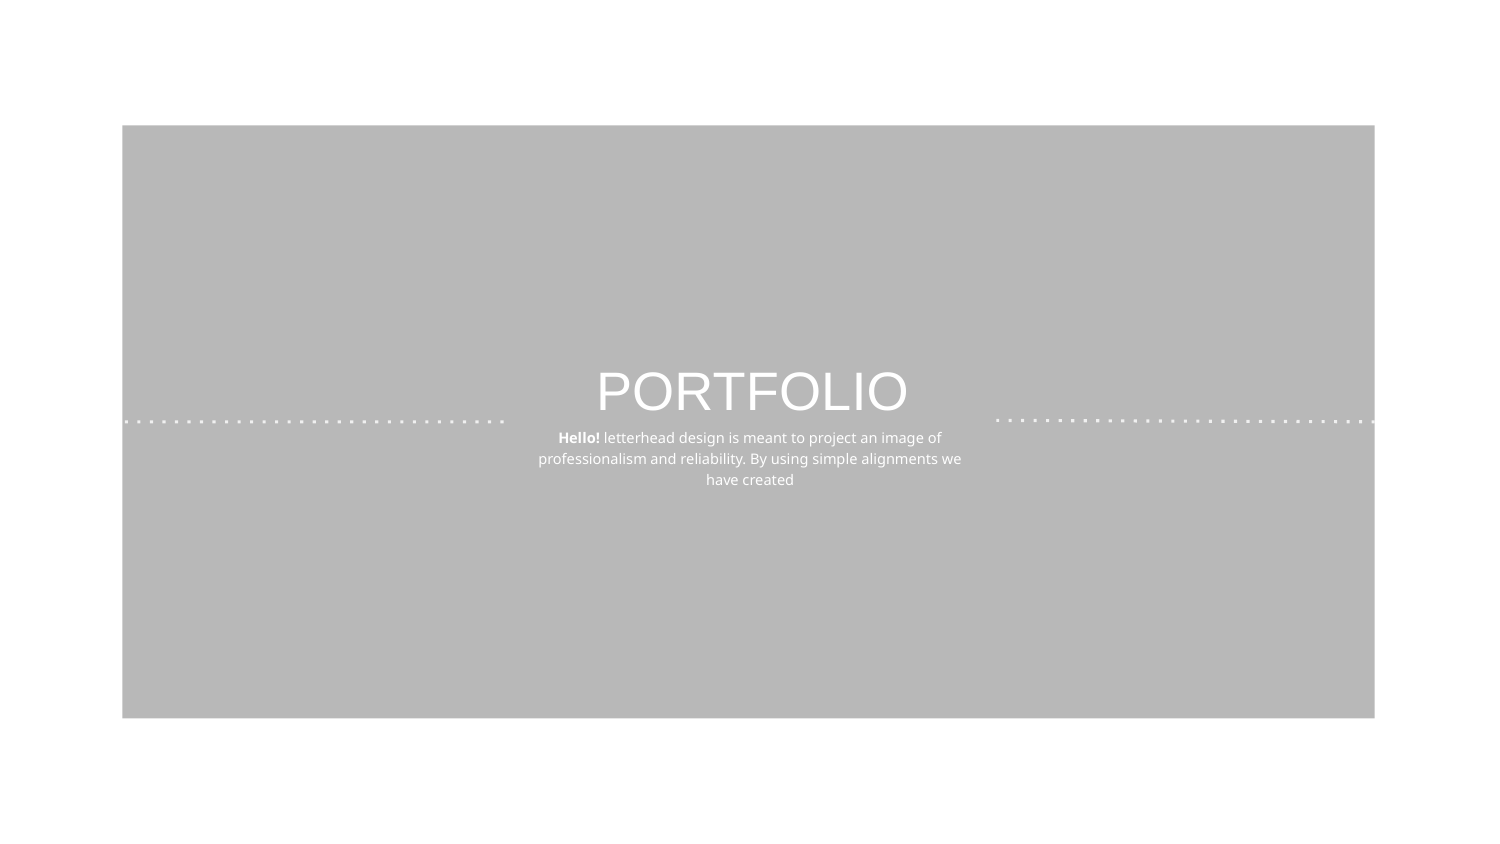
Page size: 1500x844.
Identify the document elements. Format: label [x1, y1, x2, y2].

picture [122, 124, 1375, 719]
text_box [0, 0, 1500, 844]
